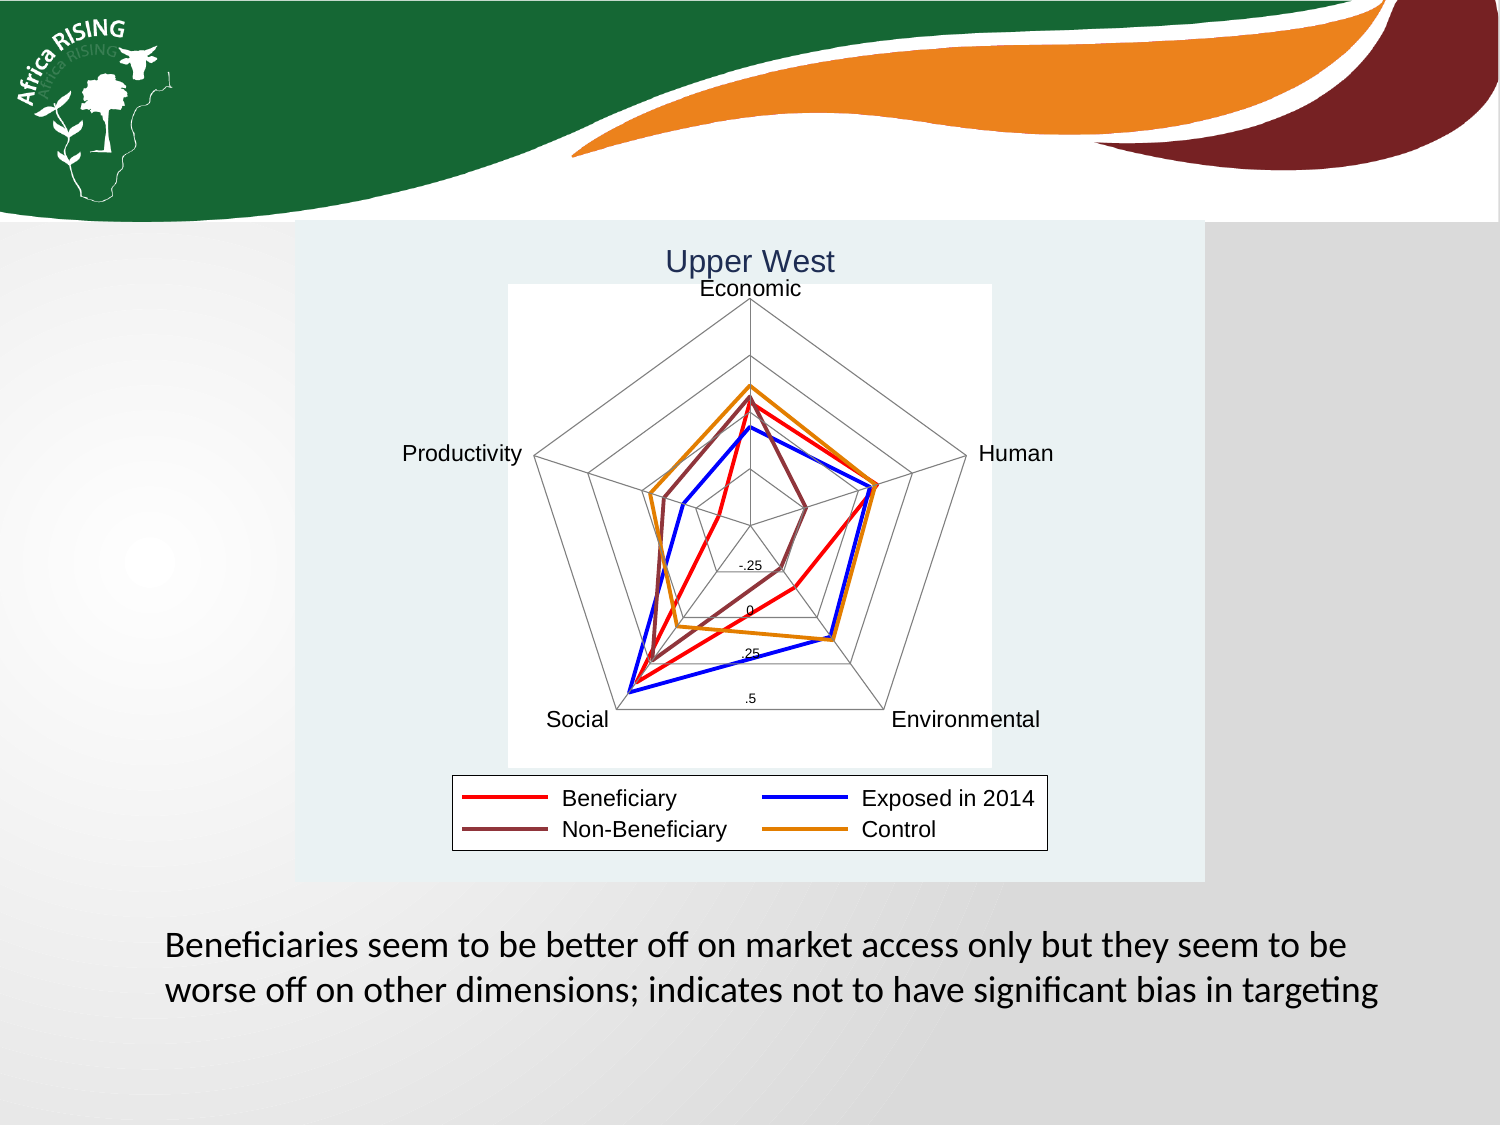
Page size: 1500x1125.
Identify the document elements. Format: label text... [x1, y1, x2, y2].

text_box Beneficiaries seem to be better off on market access only but they seem to be worse off on other dimensions; indicates not to have significant bias in targeting [149, 912, 1413, 1018]
picture [0, 0, 1499, 891]
